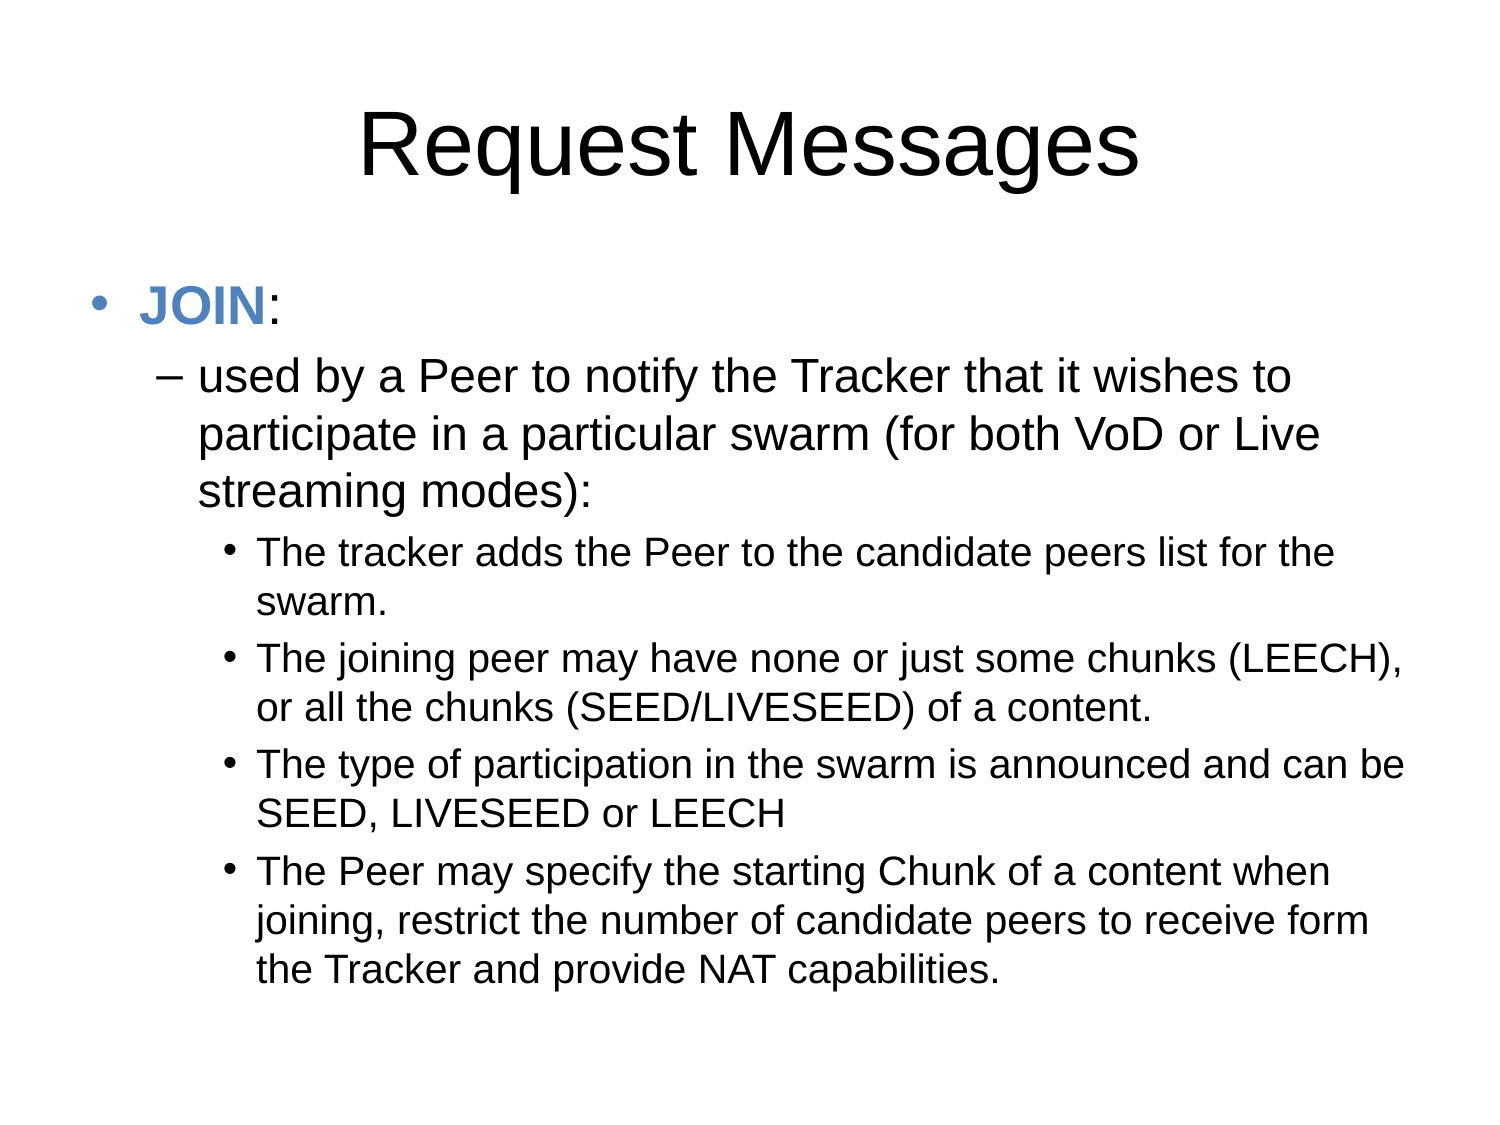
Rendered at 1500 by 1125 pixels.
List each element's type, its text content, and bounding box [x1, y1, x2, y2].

title Request Messages [75, 45, 1425, 233]
list JOIN: used by a Peer to notify the Tracker that it wishes to participate in a particular swarm (for both VoD or Live streaming modes): The tracker adds the Peer to the candidate peers list for the swarm. The joining peer may have none or just some chunks (LEECH), or all the chunks (SEED/LIVESEED) of a content. The type of participation in the swarm is announced and can be SEED, LIVESEED or LEECH The Peer may specify the starting Chunk of a content when joining, restrict the number of candidate peers to receive form the Tracker and provide NAT capabilities. [75, 262, 1425, 1005]
